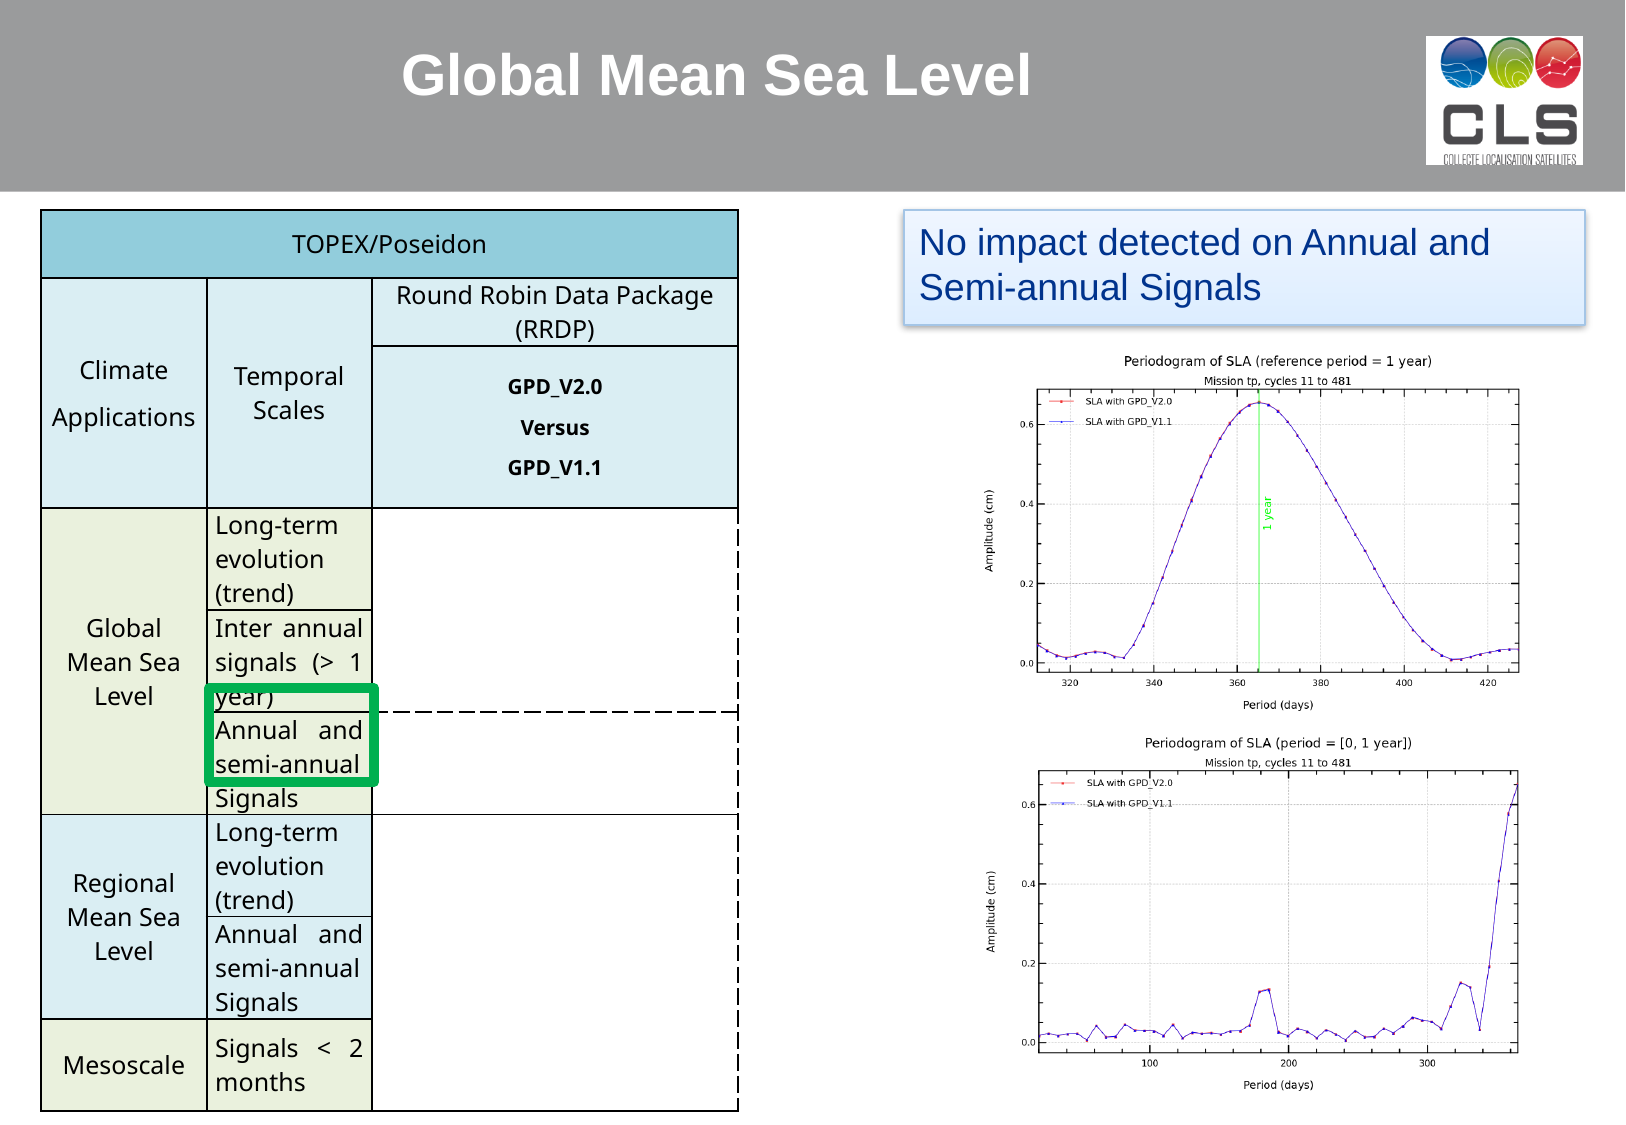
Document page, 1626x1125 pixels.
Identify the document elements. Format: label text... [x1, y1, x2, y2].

table_cell Annual and semi-annual Signals [208, 784, 371, 814]
table_cell Regional Mean Sea Level [42, 815, 206, 1018]
table_header TOPEX/Poseidon [42, 211, 737, 277]
table_cell Long-term evolution (trend) [208, 509, 371, 609]
table_cell Inter annual signals (> 1 year) [208, 611, 371, 686]
table_cell [373, 712, 738, 814]
picture [962, 338, 1539, 1102]
table_cell [373, 815, 738, 1110]
picture [1426, 36, 1583, 165]
table_cell Long-term evolution (trend) [208, 815, 371, 916]
table_cell Temporal Scales [208, 279, 371, 507]
table_cell GPD_V2.0 Versus GPD_V1.1 [373, 347, 737, 507]
table_cell Annual and semi-annual Signals [208, 917, 371, 1018]
table_cell [373, 509, 738, 712]
table_cell Global Mean Sea Level [42, 509, 206, 814]
table_cell Mesoscale [42, 1020, 206, 1110]
table_cell Climate Applications [42, 279, 206, 507]
table_cell Round Robin Data Package (RRDP) [373, 279, 737, 345]
text_box No impact detected on Annual and Semi-annual Signals [903, 209, 1586, 326]
table_cell Signals < 2 months [208, 1020, 371, 1110]
text_box Global Mean Sea Level [386, 40, 1162, 119]
text_box [207, 686, 376, 784]
